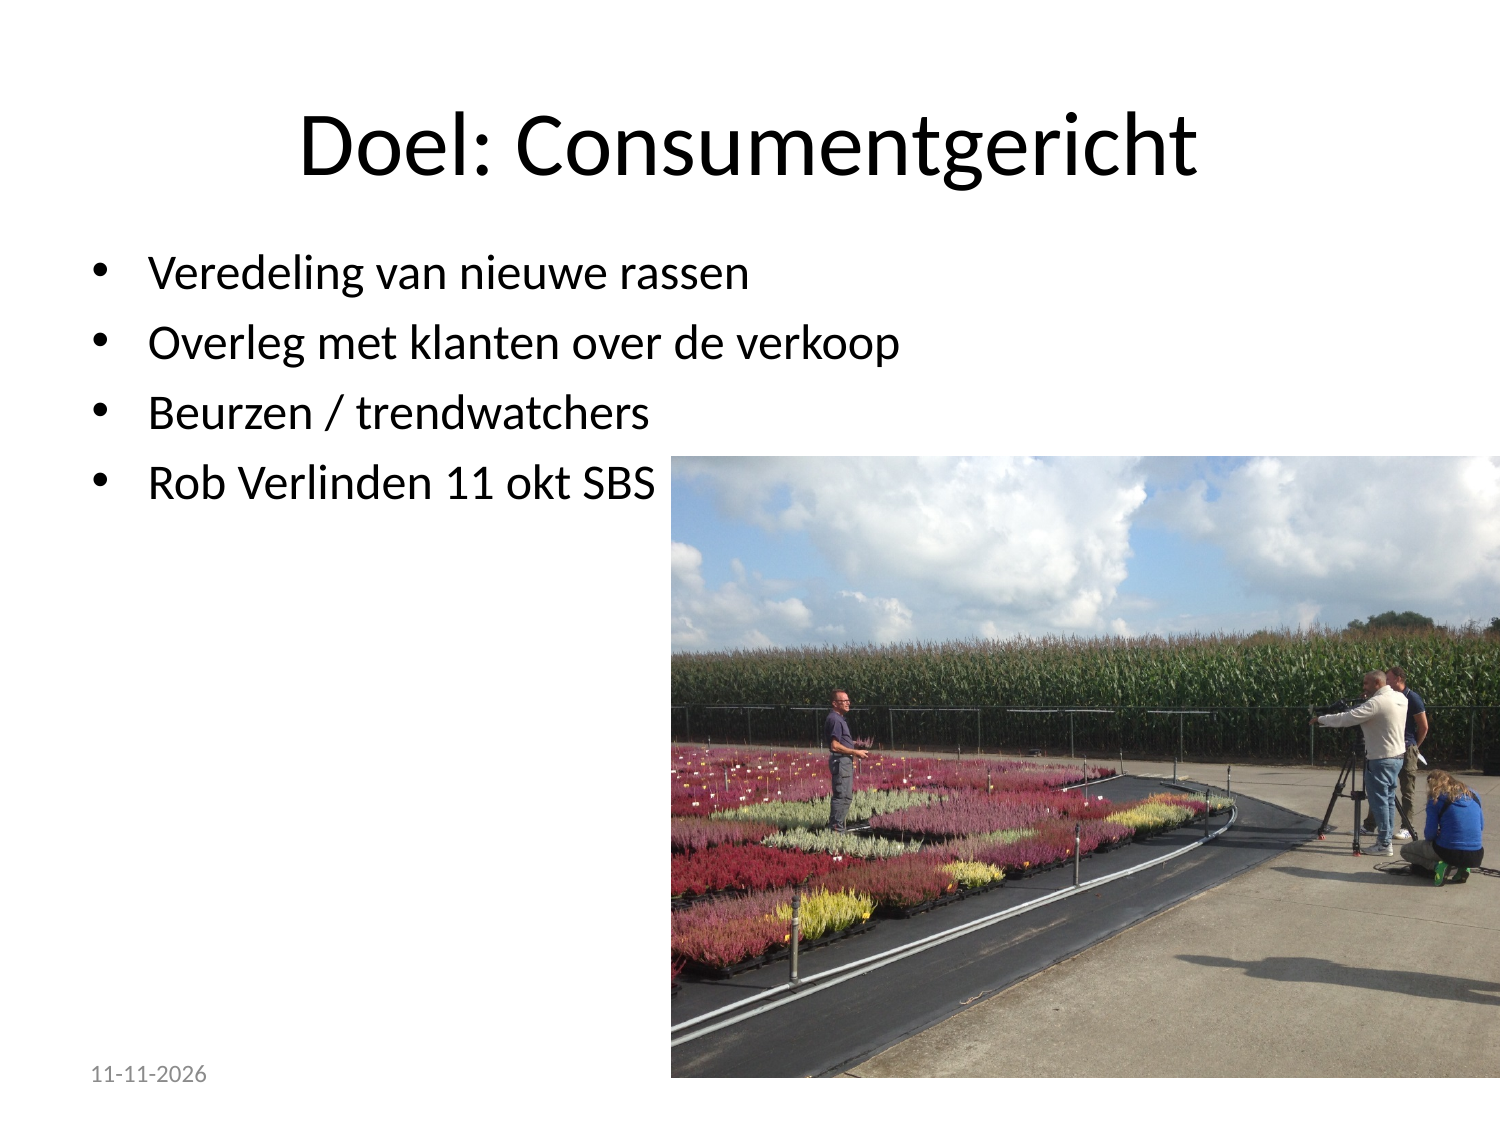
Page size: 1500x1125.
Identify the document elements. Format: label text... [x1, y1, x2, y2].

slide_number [75, 1042, 425, 1103]
title Doel: Consumentgericht [75, 45, 1425, 233]
list Veredeling van nieuwe rassen Overleg met klanten over de verkoop Beurzen / trendwatchers Rob Verlinden 11 okt SBS [76, 231, 1427, 975]
picture [671, 455, 1500, 1078]
